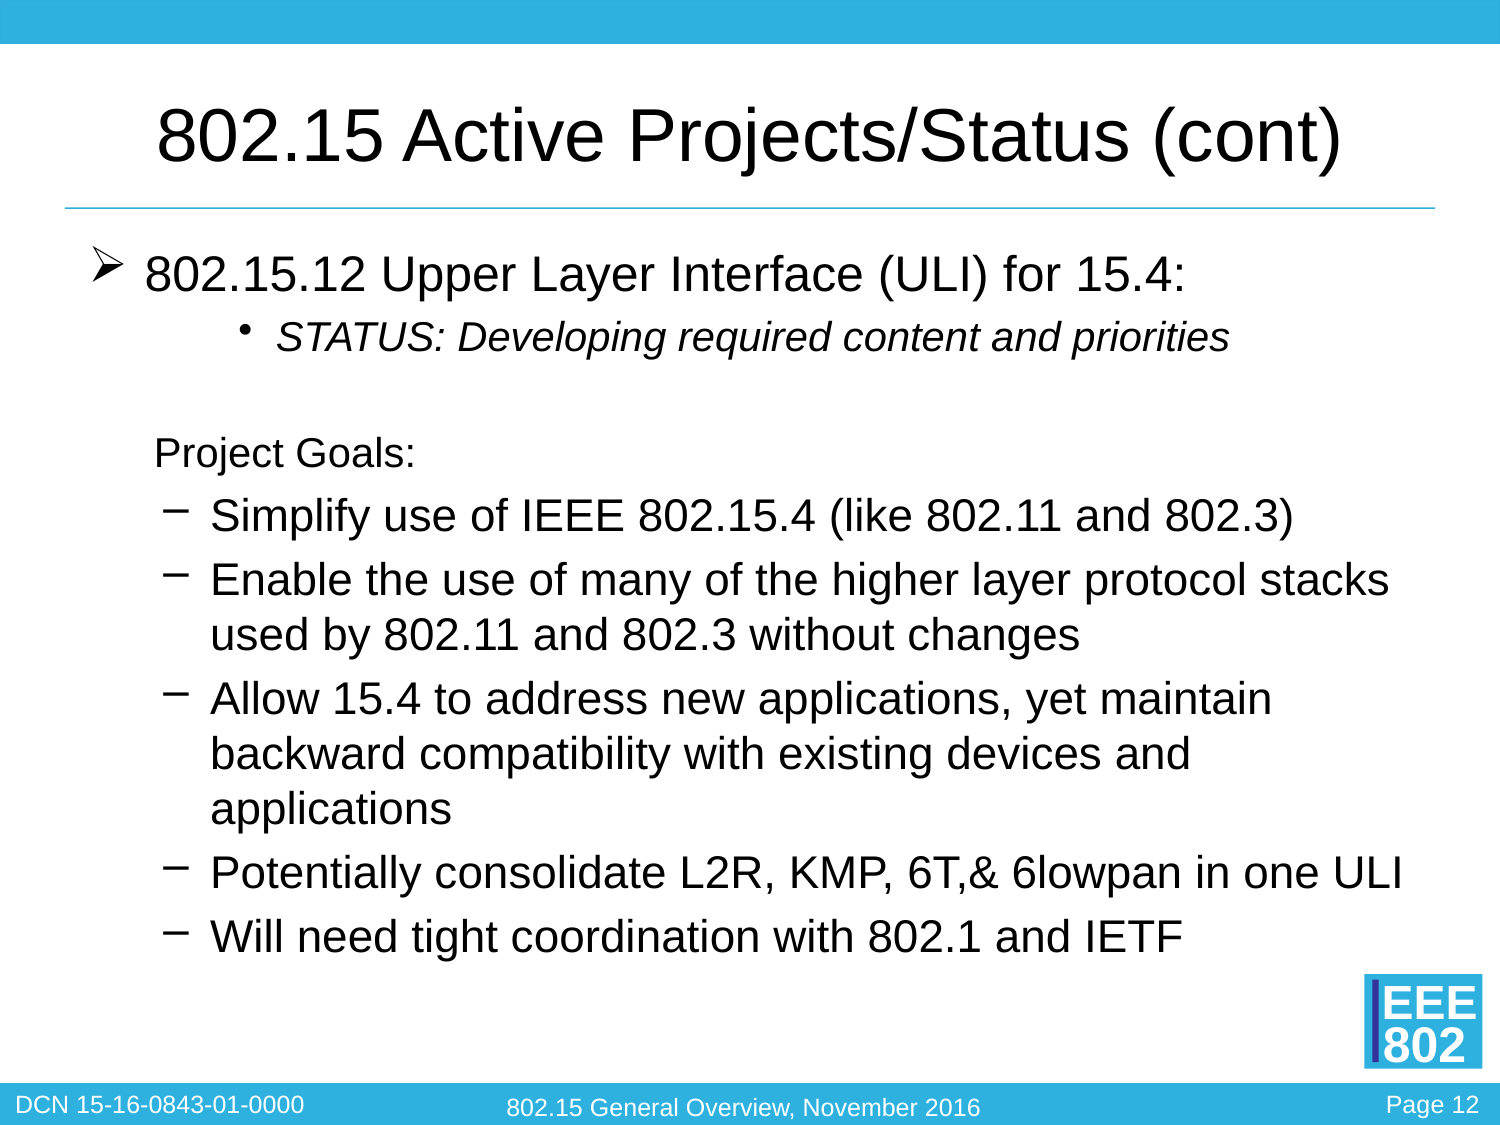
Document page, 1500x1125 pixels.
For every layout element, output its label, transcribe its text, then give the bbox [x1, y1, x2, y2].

title 802.15 Active Projects/Status (cont) [75, 66, 1425, 197]
list 802.15.12 Upper Layer Interface (ULI) for 15.4: STATUS: Developing required content and priorities Project Goals: Simplify use of IEEE 802.15.4 (like 802.11 and 802.3) Enable the use of many of the higher layer protocol stacks used by 802.11 and 802.3 without changes Allow 15.4 to address new applications, yet maintain backward compatibility with existing devices and applications Potentially consolidate L2R, KMP, 6T,& 6lowpan in one ULI Will need tight coordination with 802.1 and IETF [73, 233, 1459, 976]
